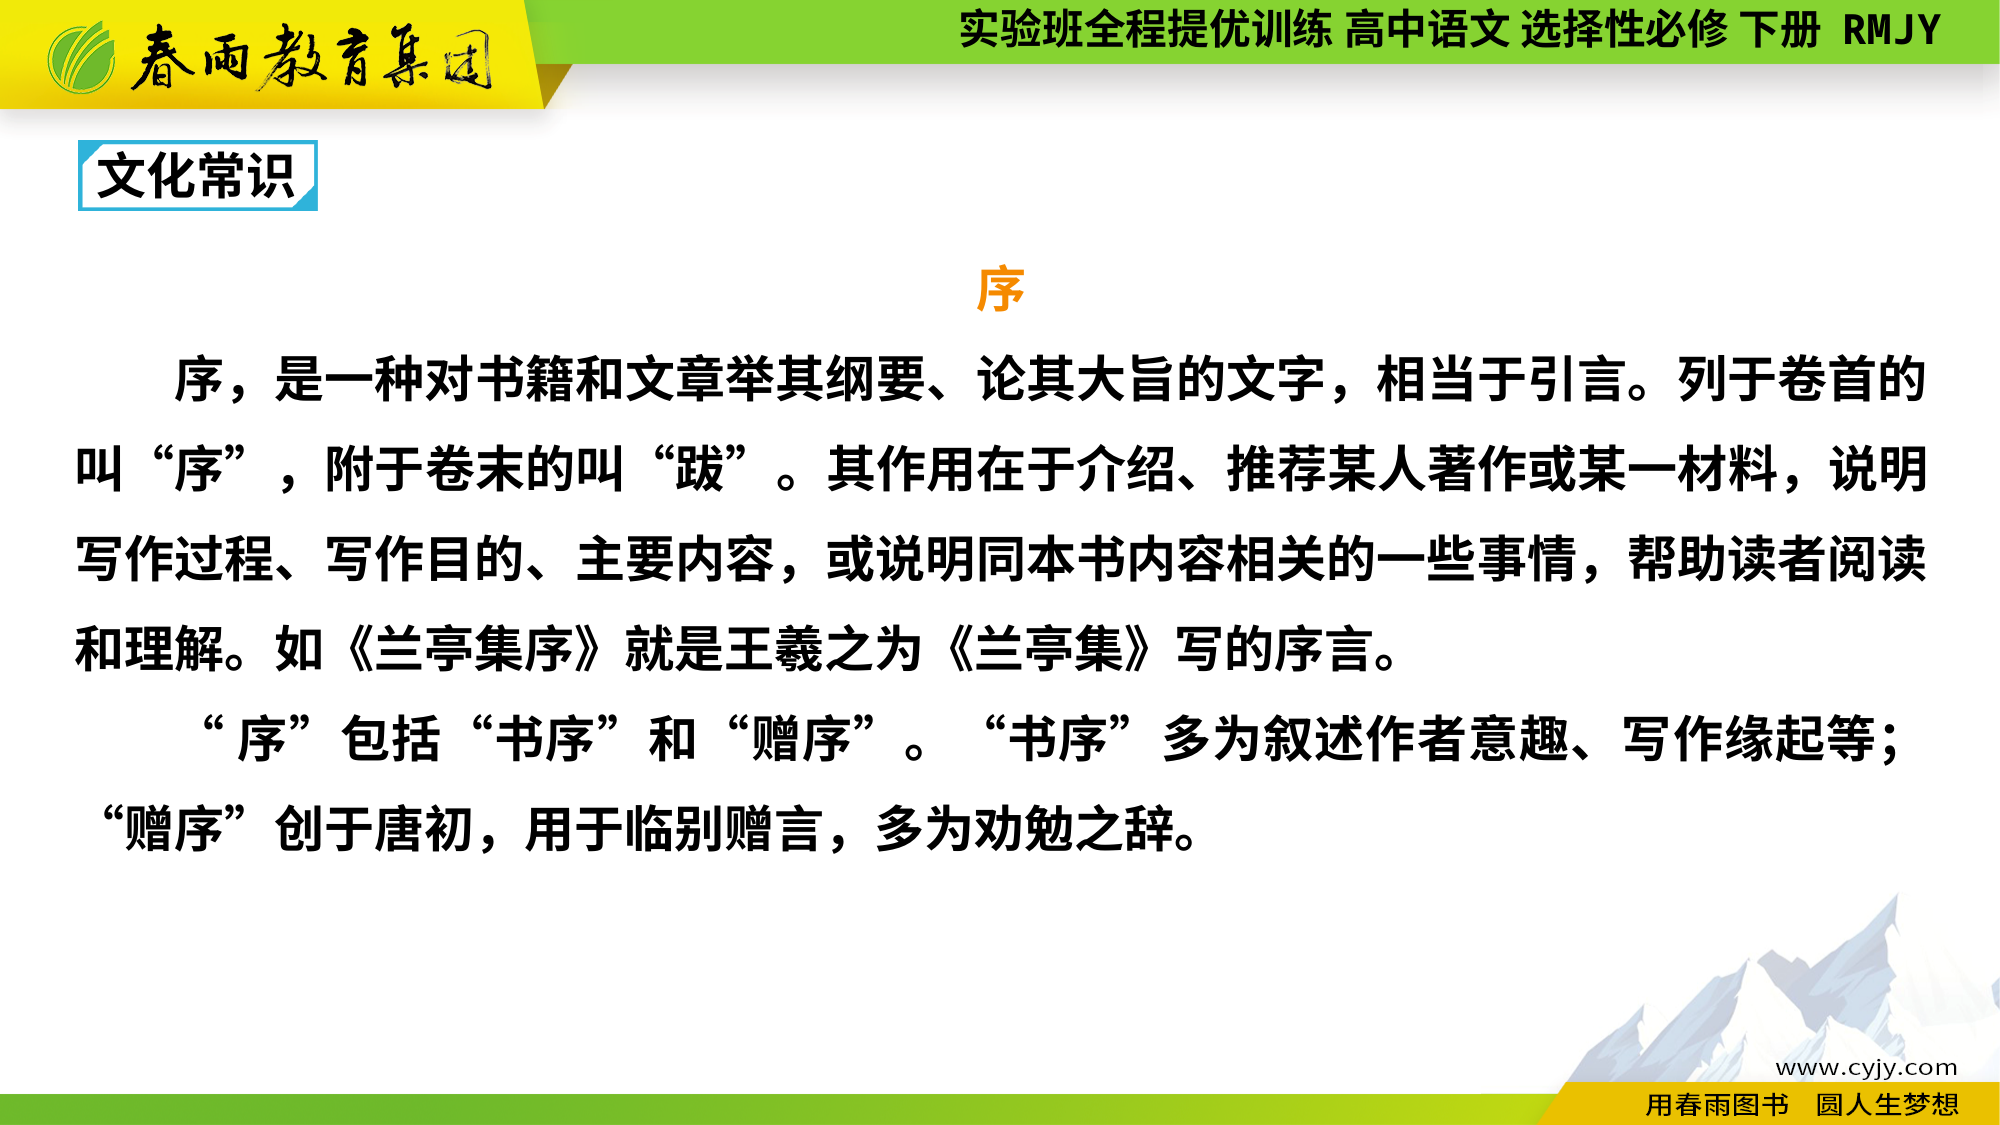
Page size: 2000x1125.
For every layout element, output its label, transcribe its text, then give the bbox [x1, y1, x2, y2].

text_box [78, 136, 319, 214]
list 序 序，是一种对书籍和文章举其纲要、论其大旨的文字，相当于引言。列于卷首的叫“序”，附于卷末的叫“跋”。其作用在于介绍、推荐某人著作或某一材料，说明写作过程、写作目的、主要内容，或说明同本书内容相关的一些事情，帮助读者阅读和理解。如《兰亭集序》就是王羲之为《兰亭集》写的序言。 “序”包括“书序”和“赠序”。“书序”多为叙述作者意趣、写作缘起等；“赠序”创于唐初，用于临别赠言，多为劝勉之辞。 [59, 219, 1944, 872]
picture [0, 0, 2000, 1125]
